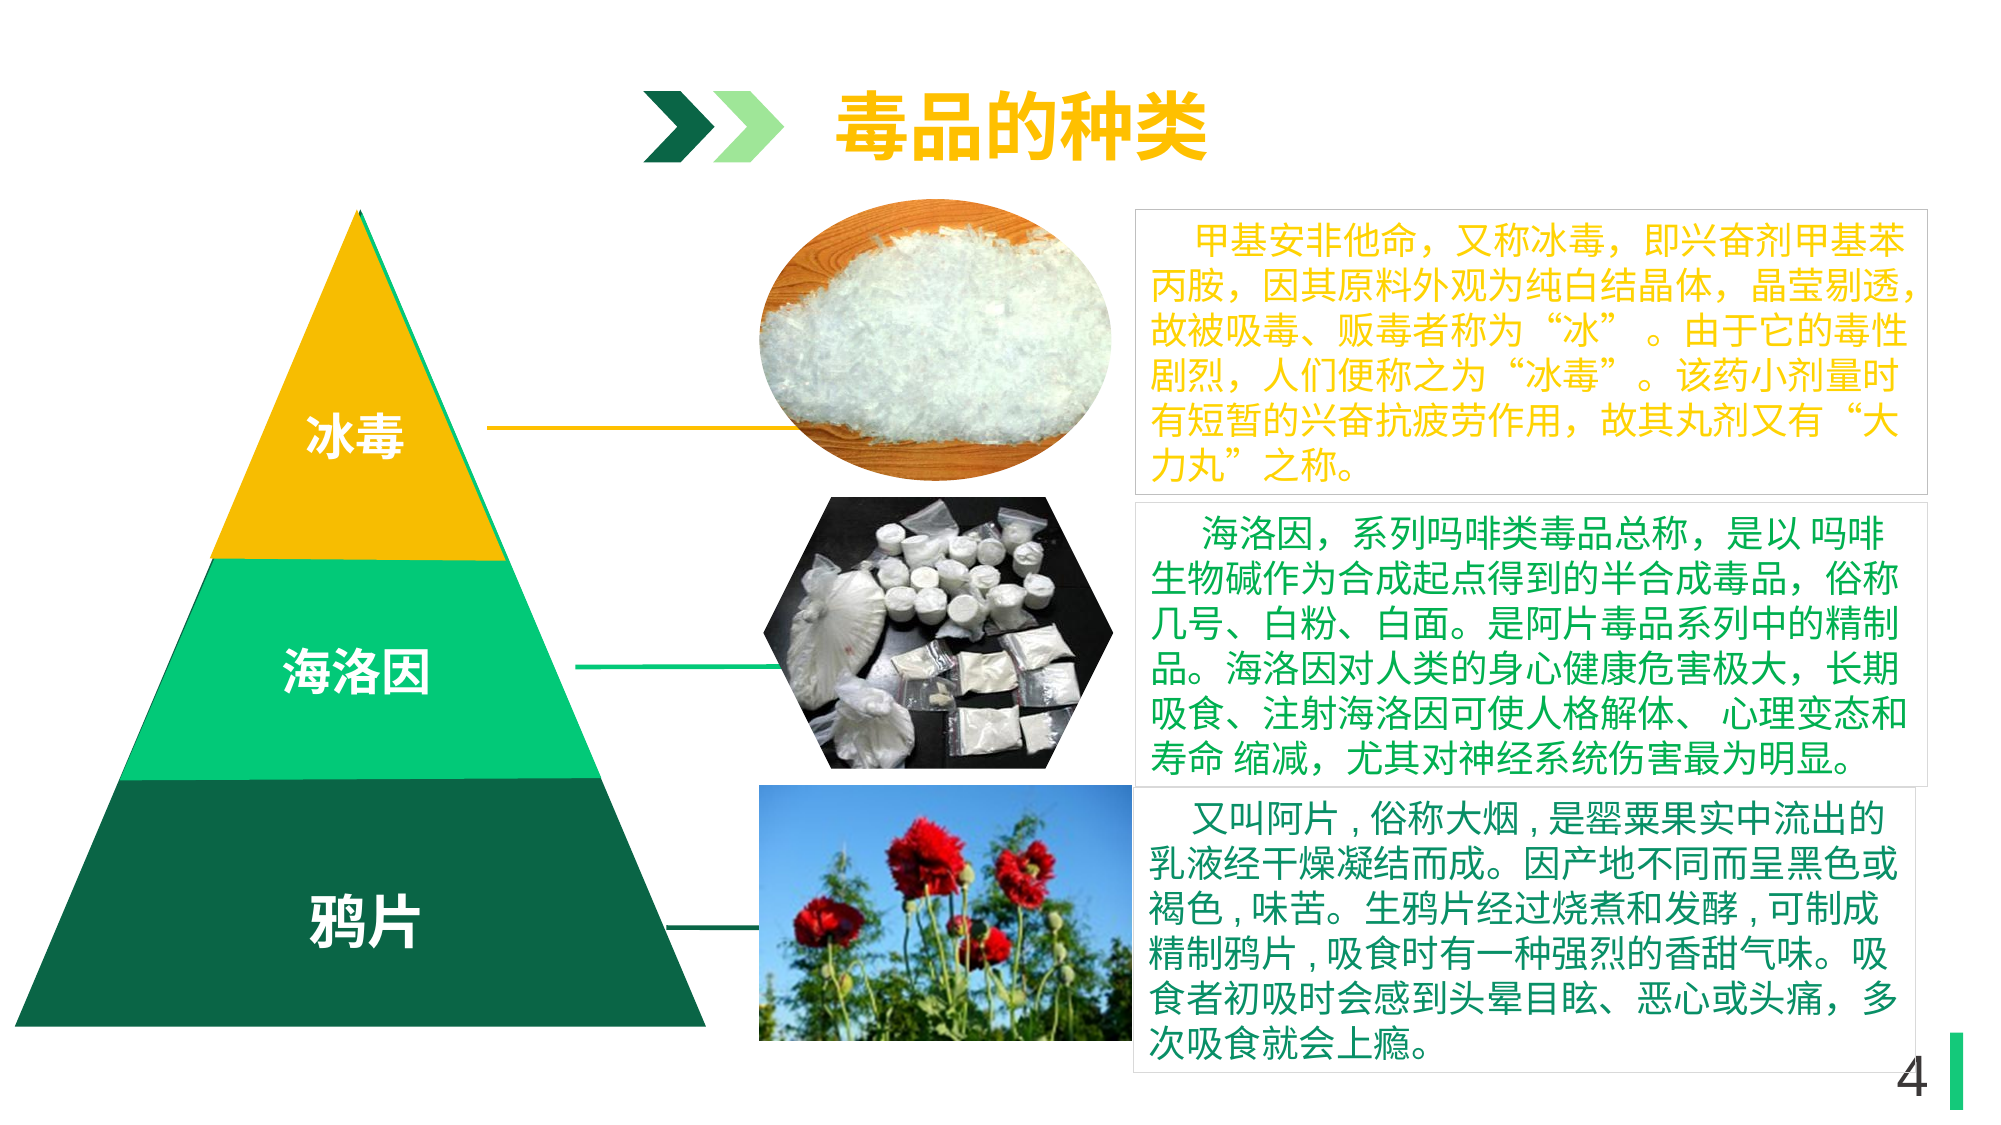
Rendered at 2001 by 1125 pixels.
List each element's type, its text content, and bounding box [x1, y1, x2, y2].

text_box 毒品的种类 [668, 72, 1377, 177]
text_box 甲基安非他命，又称冰毒，即兴奋剂甲基苯丙胺，因其原料外观为纯白结晶体，晶莹剔透，故被吸毒、贩毒者称为“冰” 。由于它的毒性剧烈，人们便称之为“冰毒”。该药小剂量时有短暂的兴奋抗疲劳作用，故其丸剂又有“大力丸”之称。 [1135, 209, 1928, 495]
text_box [14, 209, 913, 1027]
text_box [643, 91, 785, 163]
slide_number 4 [1855, 1042, 1970, 1103]
text_box 又叫阿片,俗称大烟,是罂粟果实中流出的乳液经干燥凝结而成。因产地不同而呈黑色或褐色,味苦。生鸦片经过烧煮和发酵,可制成精制鸦片,吸食时有一种强烈的香甜气味。吸食者初吸时会感到头晕目眩、恶心或头痛，多次吸食就会上瘾。 [1133, 787, 1916, 1073]
picture [763, 497, 1114, 769]
picture [759, 199, 1112, 481]
picture [759, 785, 1132, 1041]
text_box 海洛因，系列吗啡类毒品总称，是以 吗啡生物碱作为合成起点得到的半合成毒品，俗称几号、白粉、白面。是阿片毒品系列中的精制品。海洛因对人类的身心健康危害极大，长期吸食、注射海洛因可使人格解体、 心理变态和寿命 缩减，尤其对神经系统伤害最为明显。 [1135, 502, 1928, 787]
